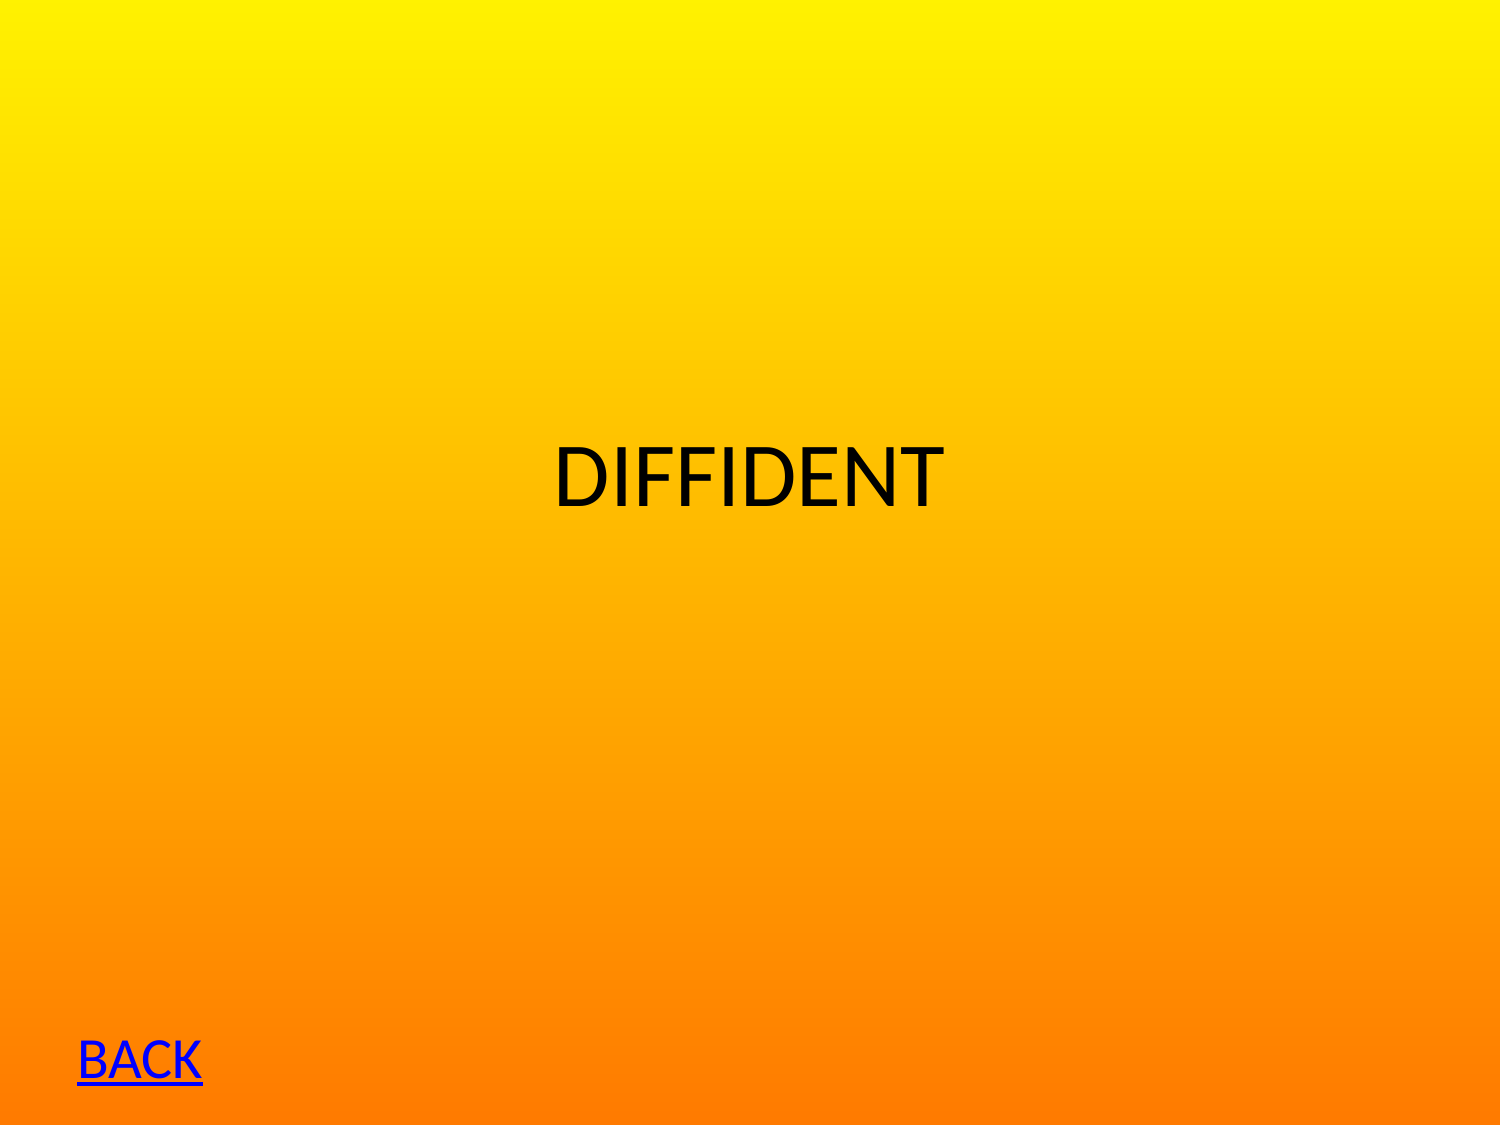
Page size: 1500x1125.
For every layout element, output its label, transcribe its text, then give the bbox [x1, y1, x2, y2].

title DIFFIDENT [112, 349, 1388, 591]
text_box BACK [62, 1012, 275, 1098]
